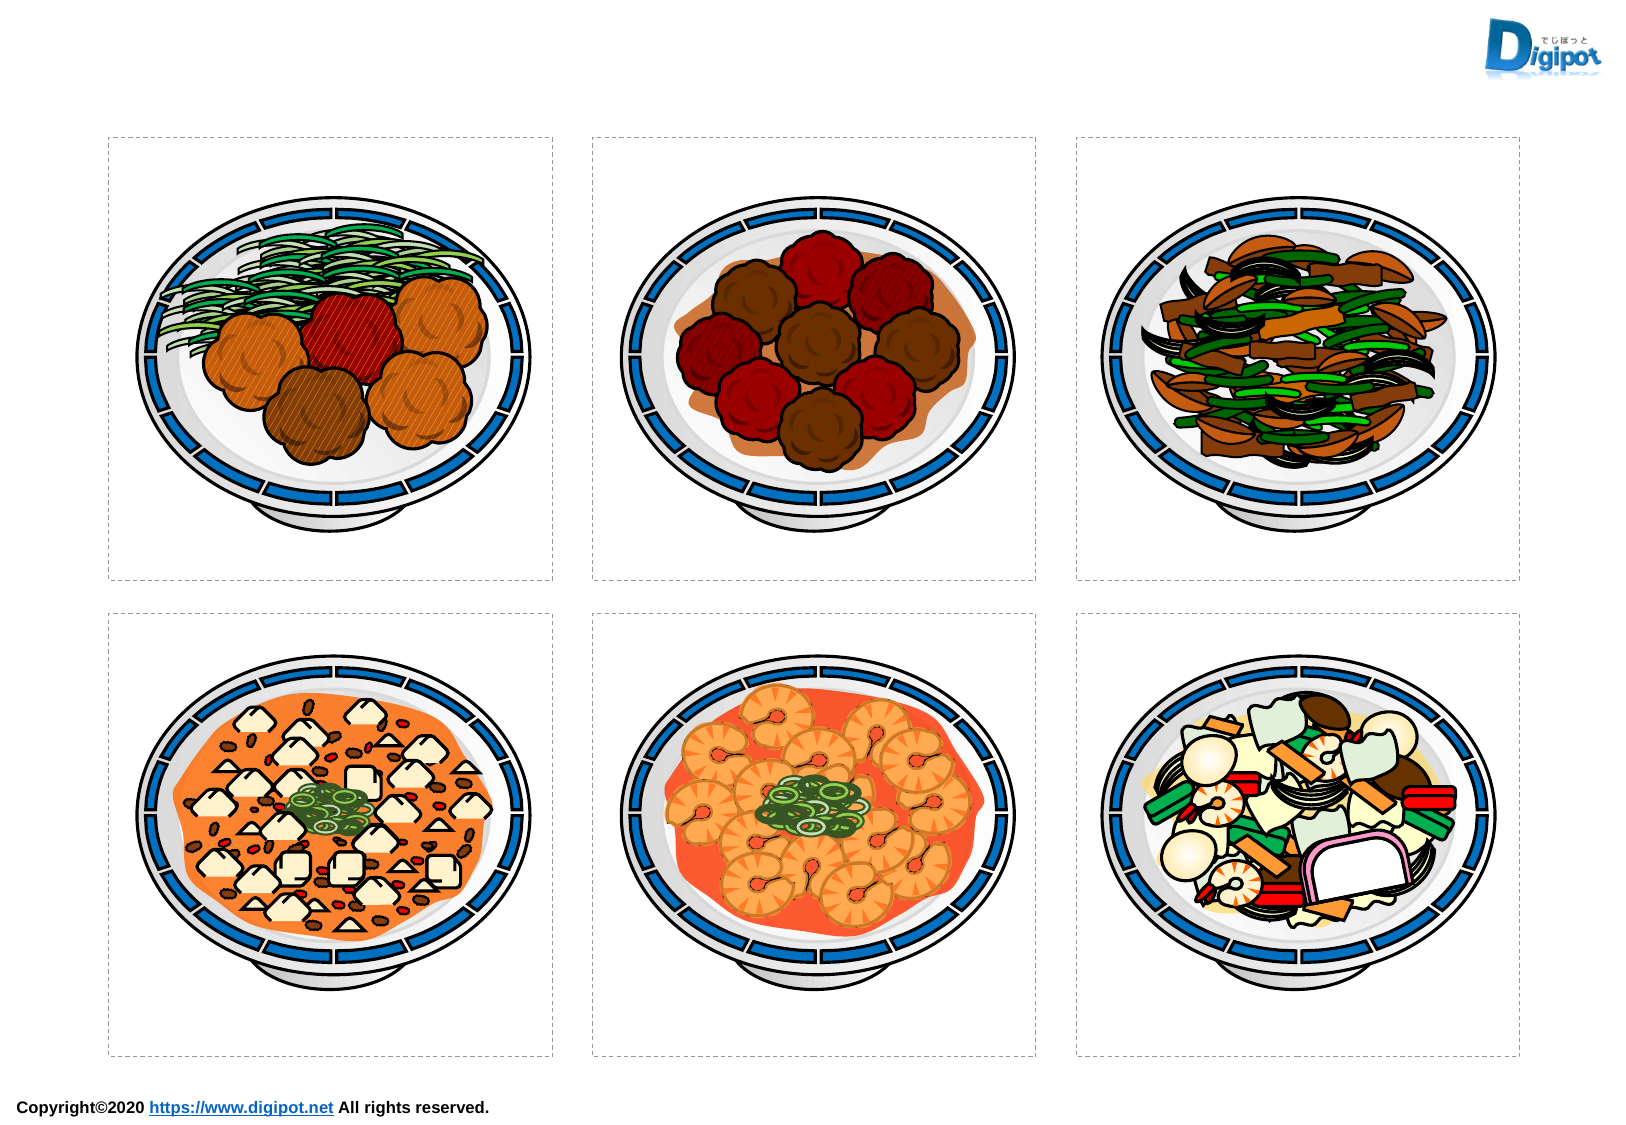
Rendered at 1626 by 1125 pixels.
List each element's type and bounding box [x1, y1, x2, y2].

text_box [1101, 197, 1496, 532]
text_box [621, 655, 1015, 990]
picture [1485, 18, 1602, 82]
text_box [136, 197, 530, 532]
text_box [136, 655, 530, 990]
text_box [621, 197, 1015, 532]
text_box [1101, 655, 1496, 990]
